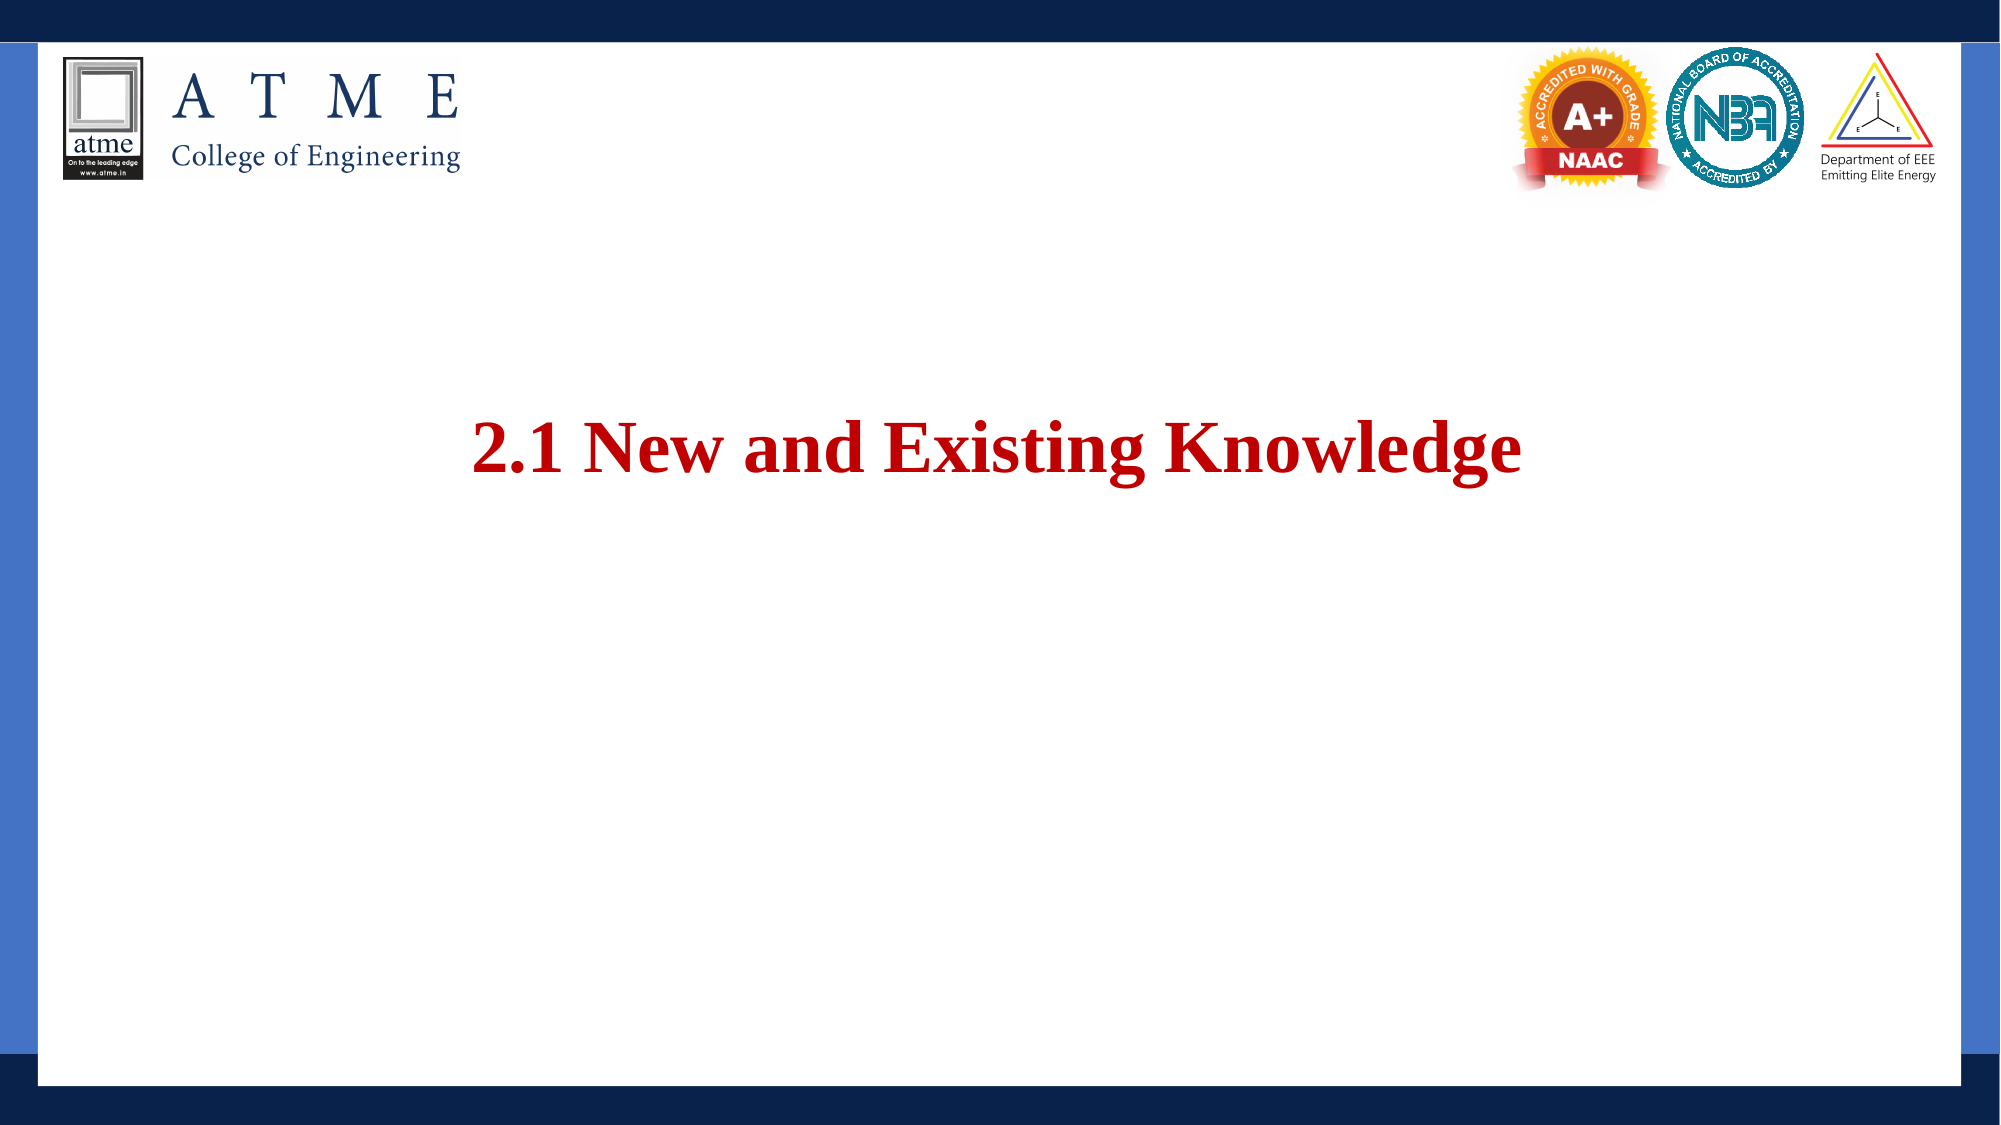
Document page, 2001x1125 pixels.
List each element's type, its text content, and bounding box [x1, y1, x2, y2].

picture [0, 0, 2000, 43]
picture [1666, 47, 1804, 188]
list 2.1 New and Existing Knowledge [187, 337, 1808, 517]
picture [1531, 60, 1651, 180]
picture [1815, 49, 1939, 184]
picture [0, 1054, 2000, 1125]
picture [63, 57, 461, 180]
